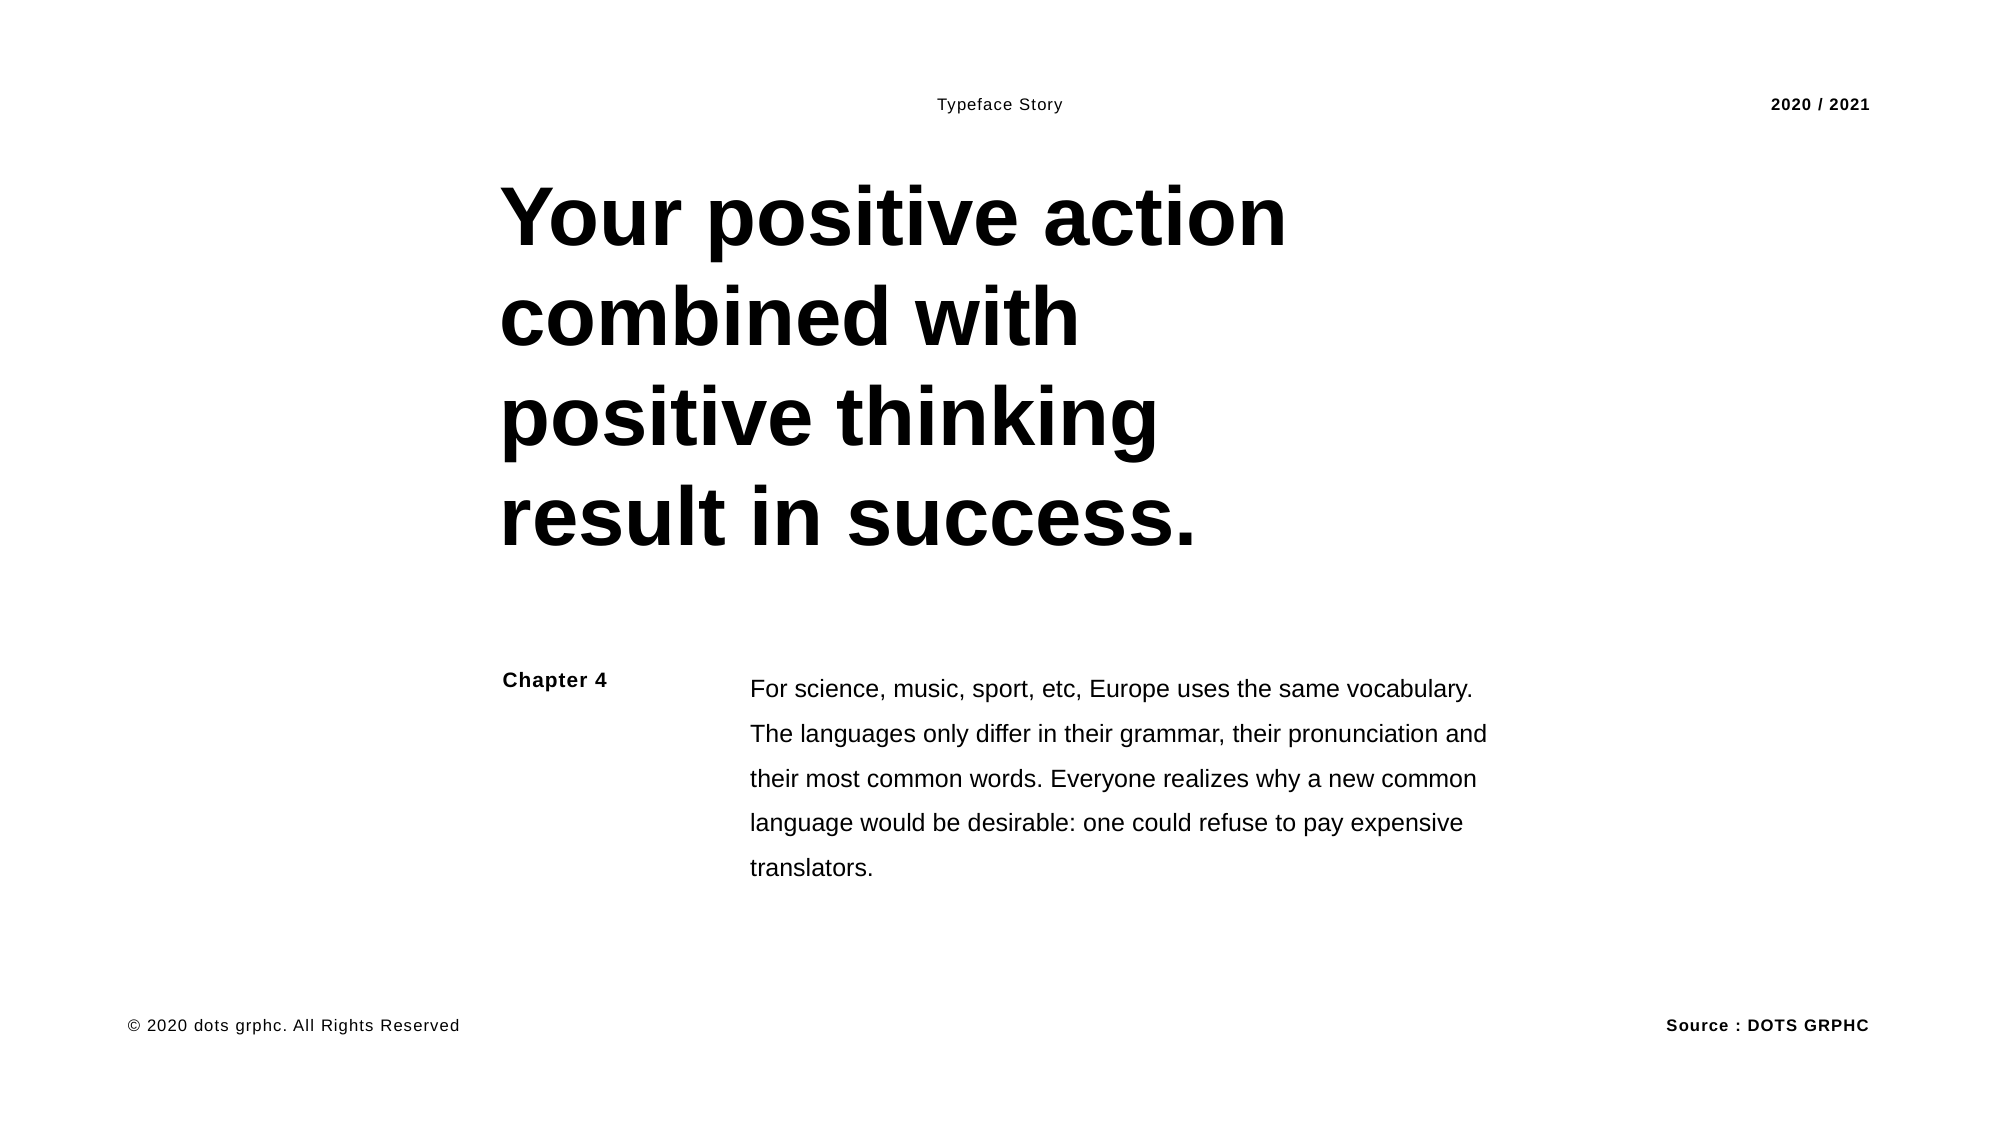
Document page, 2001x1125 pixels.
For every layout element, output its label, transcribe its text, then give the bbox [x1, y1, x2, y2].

text_box Your positive action combined with positive thinking result in success. [484, 155, 1416, 570]
text_box 2020 / 2021 [1688, 86, 1885, 122]
text_box Typeface Story [881, 86, 1119, 122]
text_box © 2020 dots grphc. All Rights Reserved [113, 1007, 490, 1043]
text_box For science, music, sport, etc, Europe uses the same vocabulary. The languages only differ in their grammar, their pronunciation and their most common words. Everyone realizes why a new common language would be desirable: one could refuse to pay expensive translators. [735, 649, 1513, 890]
text_box Source : DOTS GRPHC [1538, 1007, 1884, 1042]
text_box Chapter 4 [487, 659, 699, 700]
